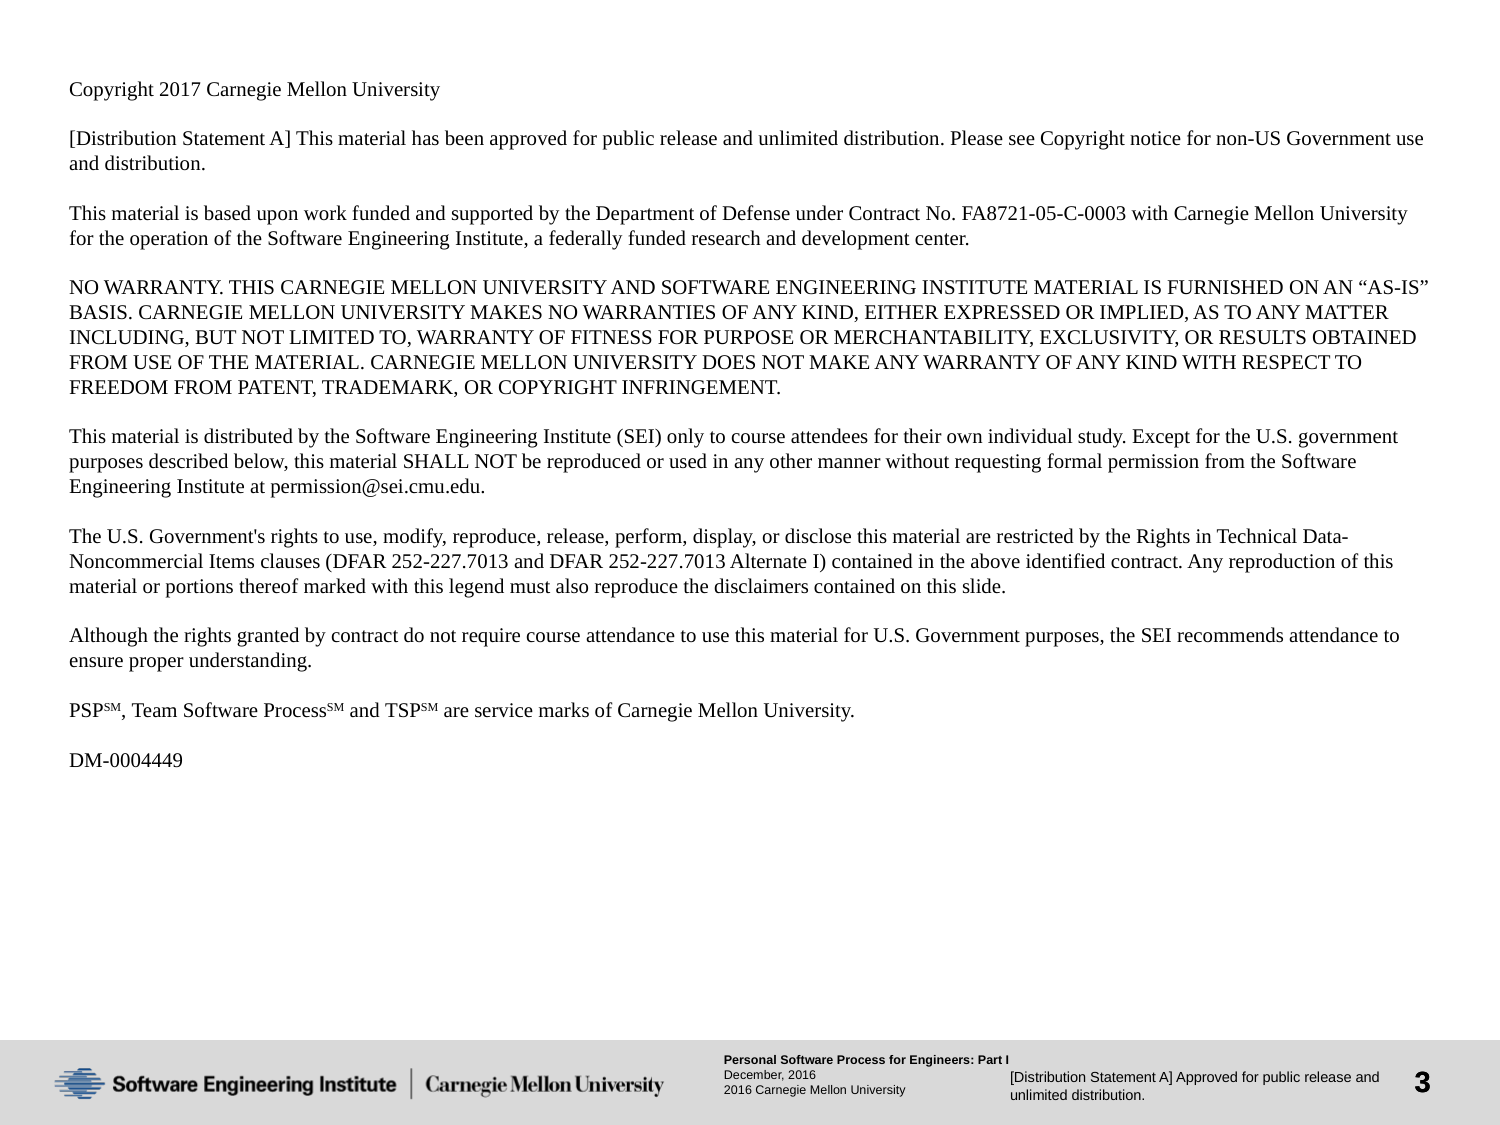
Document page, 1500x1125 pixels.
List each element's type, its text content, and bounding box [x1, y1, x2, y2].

list Copyright 2017 Carnegie Mellon University [Distribution Statement A] This material has been approved for public release and unlimited distribution. Please see Copyright notice for non-US Government use and distribution. This material is based upon work funded and supported by the Department of Defense under Contract No. FA8721-05-C-0003 with Carnegie Mellon University for the operation of the Software Engineering Institute, a federally funded research and development center. NO WARRANTY. THIS CARNEGIE MELLON UNIVERSITY AND SOFTWARE ENGINEERING INSTITUTE MATERIAL IS FURNISHED ON AN “AS-IS” BASIS. CARNEGIE MELLON UNIVERSITY MAKES NO WARRANTIES OF ANY KIND, EITHER EXPRESSED OR IMPLIED, AS TO ANY MATTER INCLUDING, BUT NOT LIMITED TO, WARRANTY OF FITNESS FOR PURPOSE OR MERCHANTABILITY, EXCLUSIVITY, OR RESULTS OBTAINED FROM USE OF THE MATERIAL. CARNEGIE MELLON UNIVERSITY DOES NOT MAKE ANY WARRANTY OF ANY KIND WITH RESPECT TO FREEDOM FROM PATENT, TRADEMARK, OR COPYRIGHT INFRINGEMENT. This material is distributed by the Software Engineering Institute (SEI) only to course attendees for their own individual study. Except for the U.S. government purposes described below, this material SHALL NOT be reproduced or used in any other manner without requesting formal permission from the Software Engineering Institute at permission@sei.cmu.edu. The U.S. Government's rights to use, modify, reproduce, release, perform, display, or disclose this material are restricted by the Rights in Technical Data-Noncommercial Items clauses (DFAR 252-227.7013 and DFAR 252-227.7013 Alternate I) contained in the above identified contract. Any reproduction of this material or portions thereof marked with this legend must also reproduce the disclaimers contained on this slide. Although the rights granted by contract do not require course attendance to use this material for U.S. Government purposes, the SEI recommends attendance to ensure proper understanding. PSPSM, Team Software ProcessSM and TSPSM are service marks of Carnegie Mellon University. DM-0004449 [69, 75, 1434, 898]
picture [46, 1061, 673, 1104]
